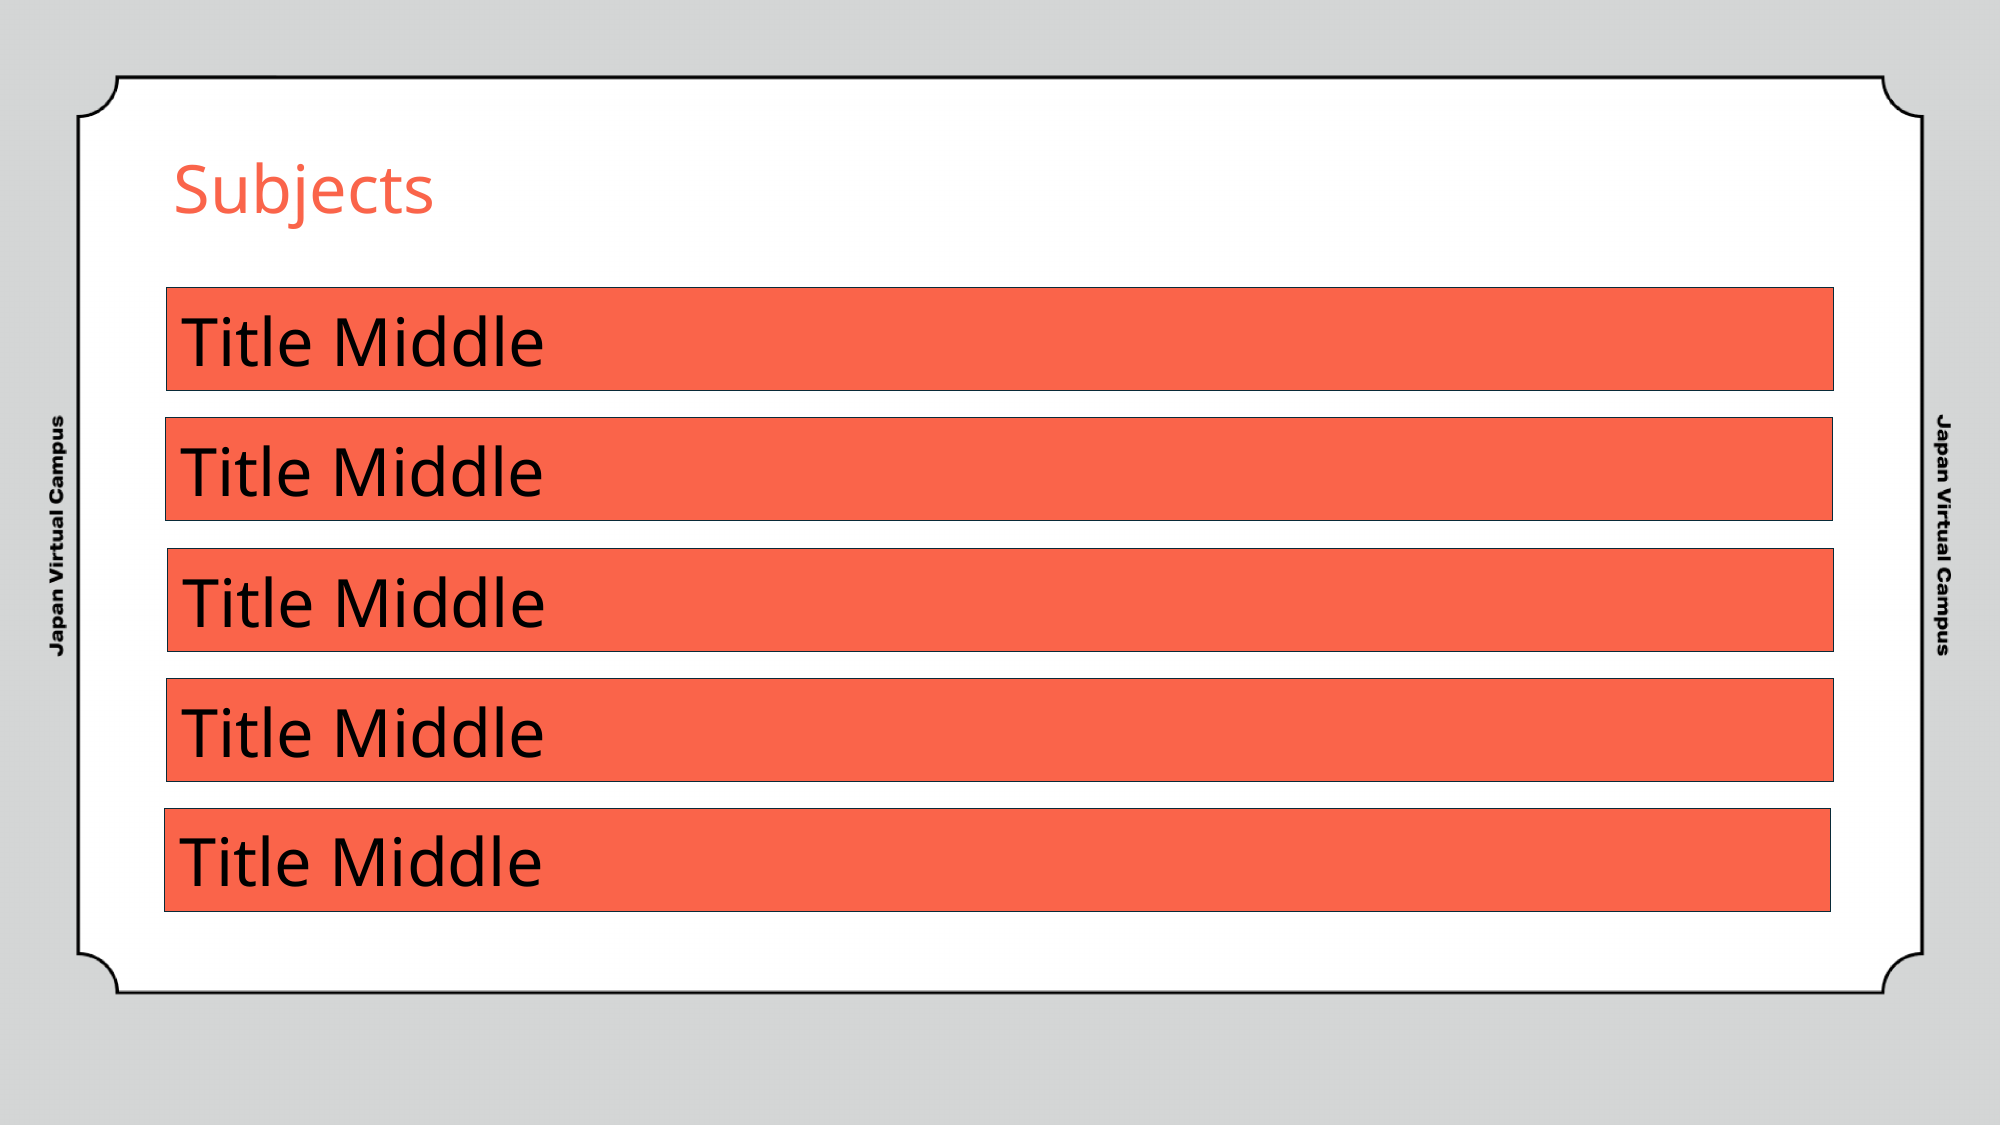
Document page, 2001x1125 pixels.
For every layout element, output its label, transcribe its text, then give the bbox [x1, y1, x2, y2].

text_box Title Middle [163, 807, 1833, 913]
picture [0, 0, 2000, 1125]
text_box Title Middle [164, 416, 1834, 522]
text_box Title Middle [165, 677, 1835, 783]
text_box Subjects [158, 139, 451, 234]
text_box Title Middle [165, 286, 1835, 392]
text_box Title Middle [166, 547, 1836, 653]
